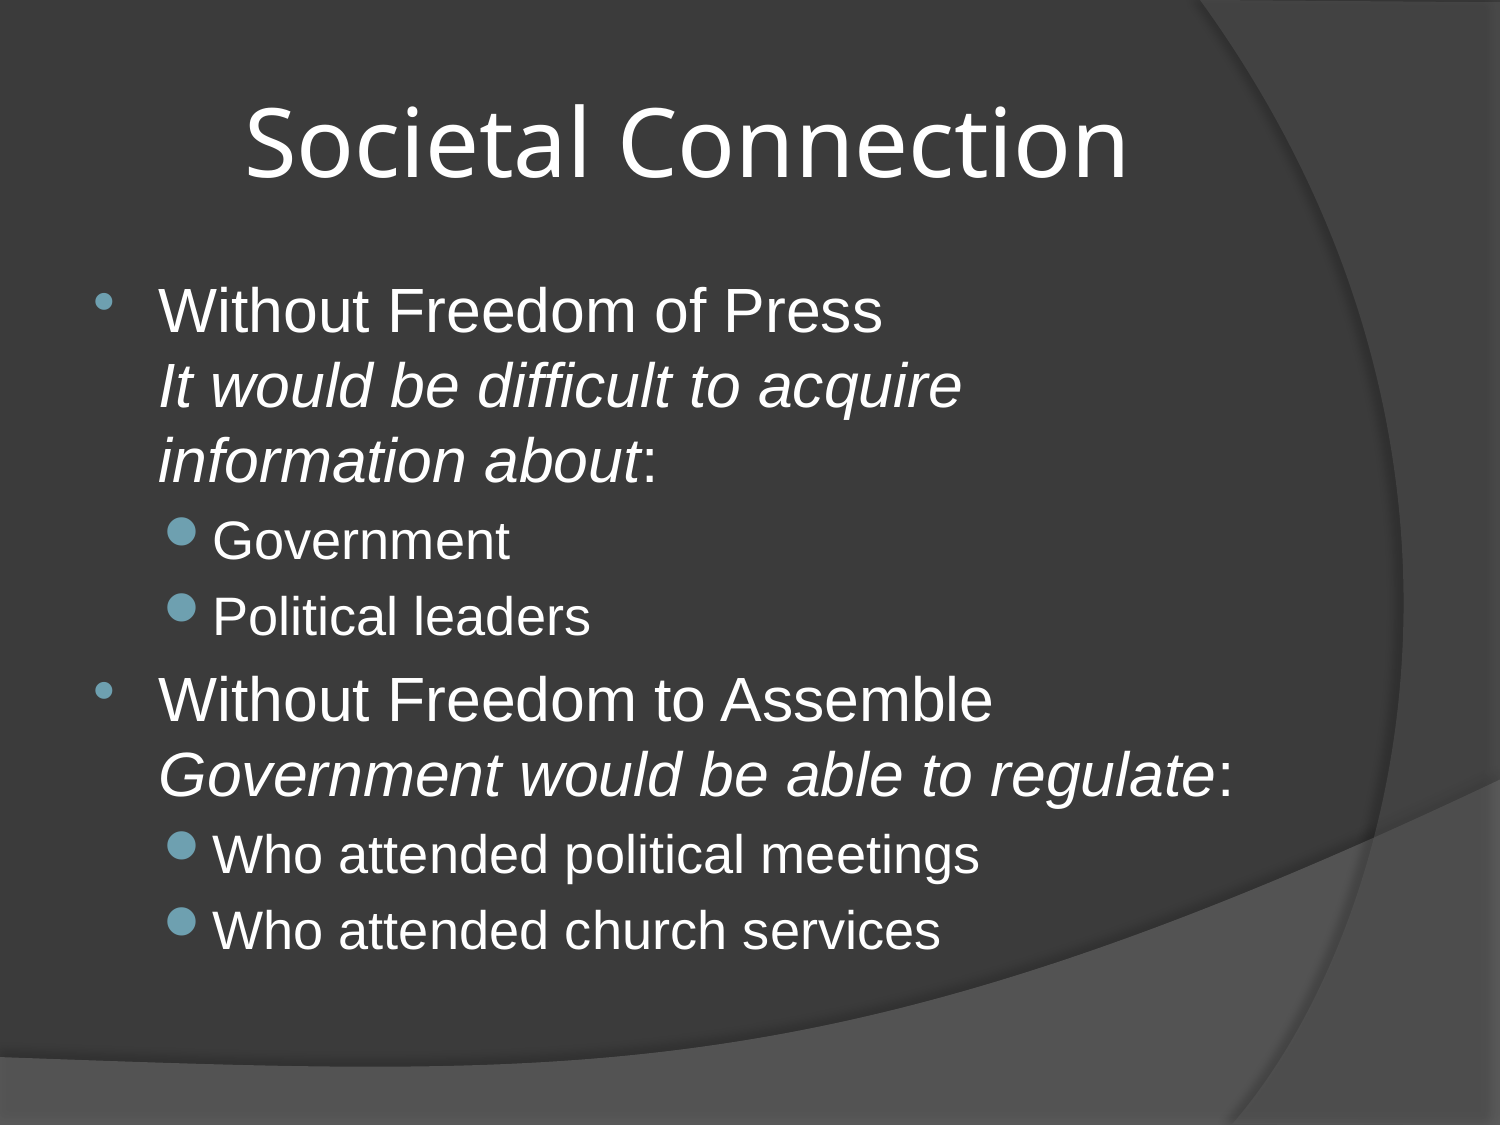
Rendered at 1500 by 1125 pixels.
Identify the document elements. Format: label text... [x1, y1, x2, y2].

list Without Freedom of Press It would be difficult to acquire information about: Government Political leaders Without Freedom to Assemble Government would be able to regulate: Who attended political meetings Who attended church services [75, 262, 1300, 1005]
title Societal Connection [75, 45, 1300, 233]
